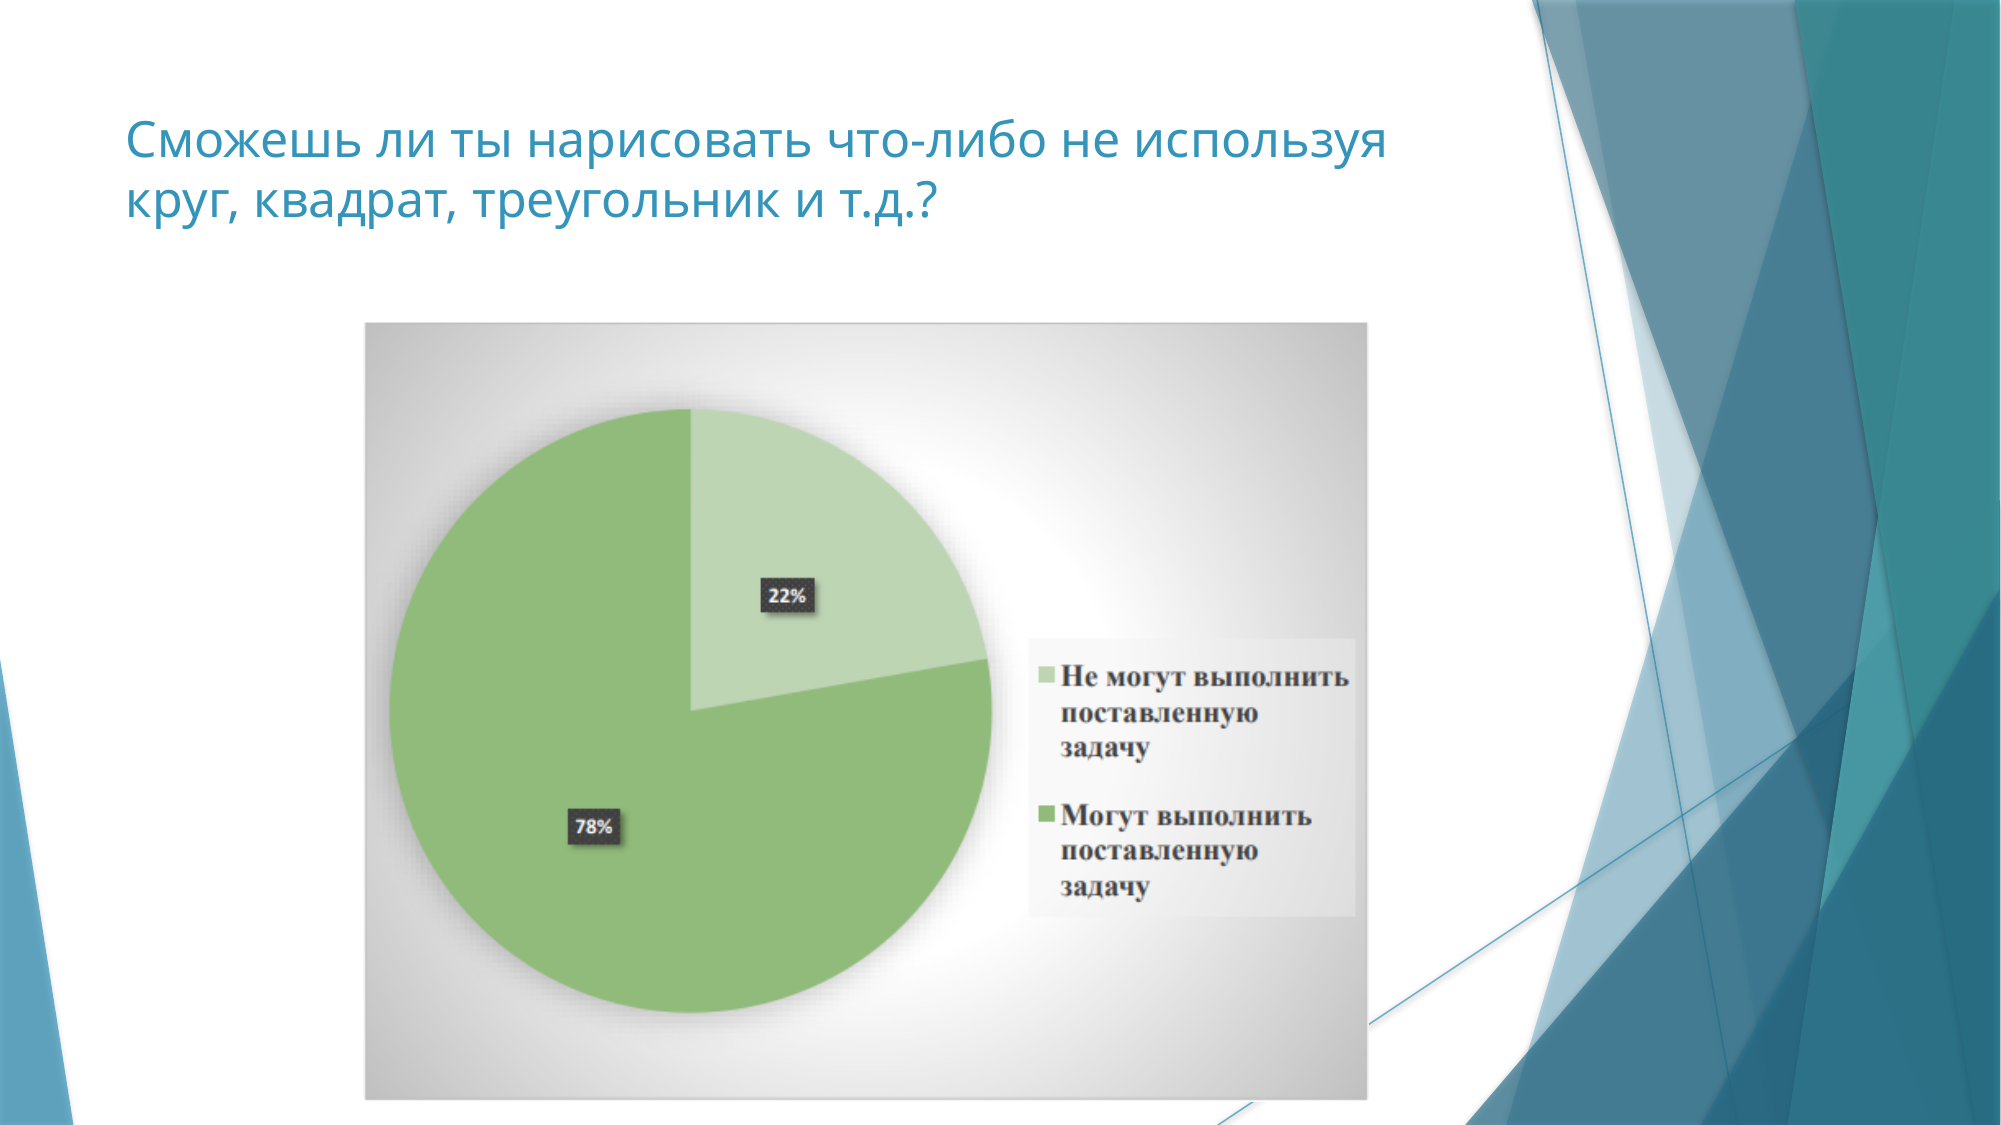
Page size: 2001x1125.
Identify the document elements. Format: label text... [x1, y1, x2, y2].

picture [359, 318, 1370, 1102]
title Сможешь ли ты нарисовать что-либо не используя круг, квадрат, треугольник и т.д.? [111, 99, 1522, 317]
